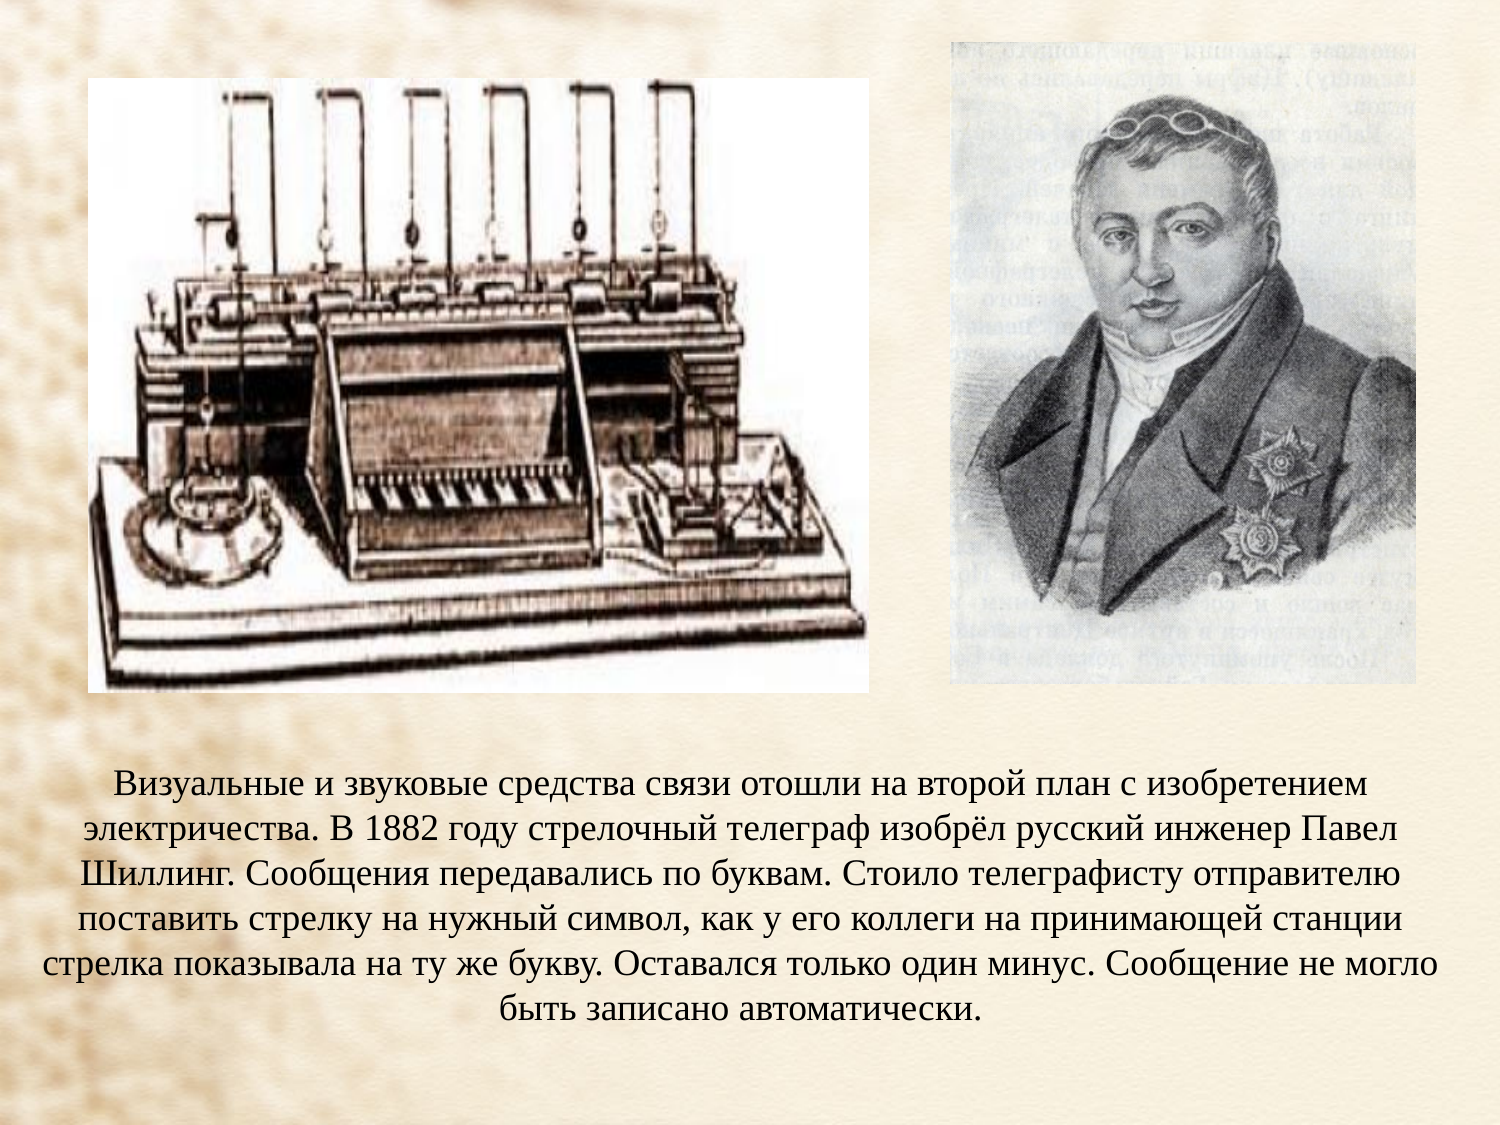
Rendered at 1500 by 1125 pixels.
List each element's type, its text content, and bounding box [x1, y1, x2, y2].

picture [0, 0, 1500, 1125]
title Визуальные и звуковые средства связи отошли на второй план с изобретением электричества. В 1882 году стрелочный телеграф изобрёл русский инженер Павел Шиллинг. Сообщения передавались по буквам. Стоило телеграфисту отправителю поставить стрелку на нужный символ, как у его коллеги на принимающей станции стрелка показывала на ту же букву. Оставался только один минус. Сообщение не могло быть записано автоматически. [0, 703, 1483, 1083]
